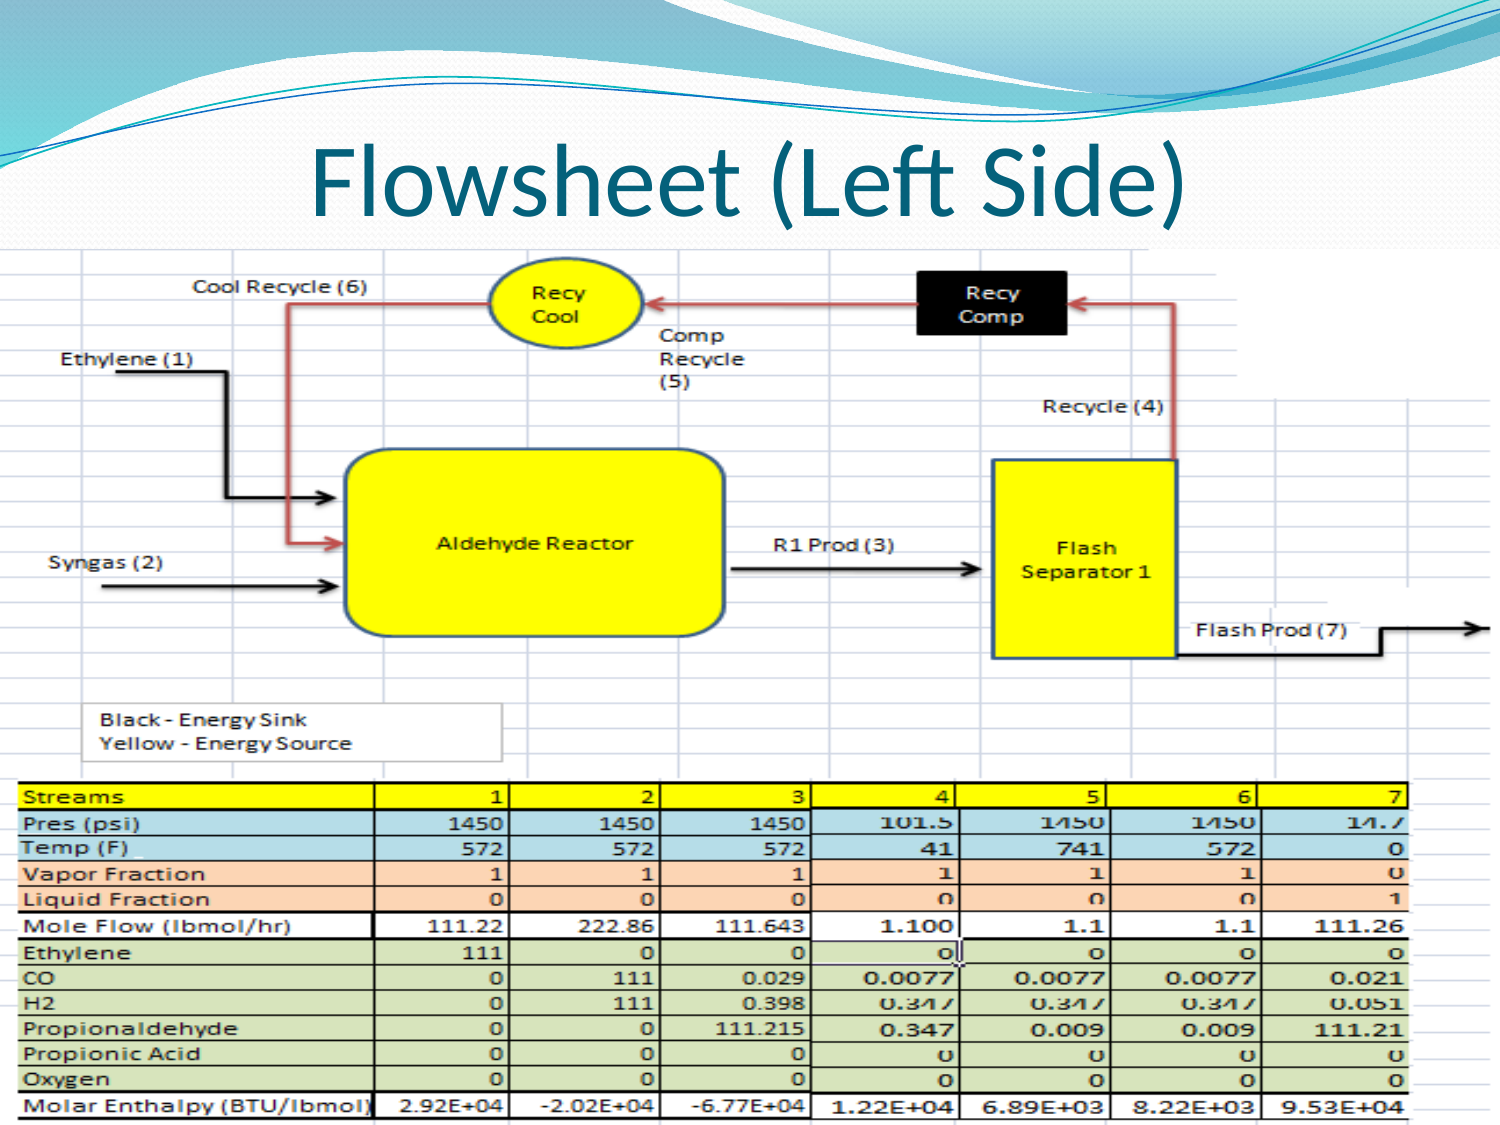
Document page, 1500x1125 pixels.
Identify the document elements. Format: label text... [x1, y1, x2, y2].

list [0, 249, 1500, 1125]
title Flowsheet (Left Side) [75, 50, 1425, 238]
